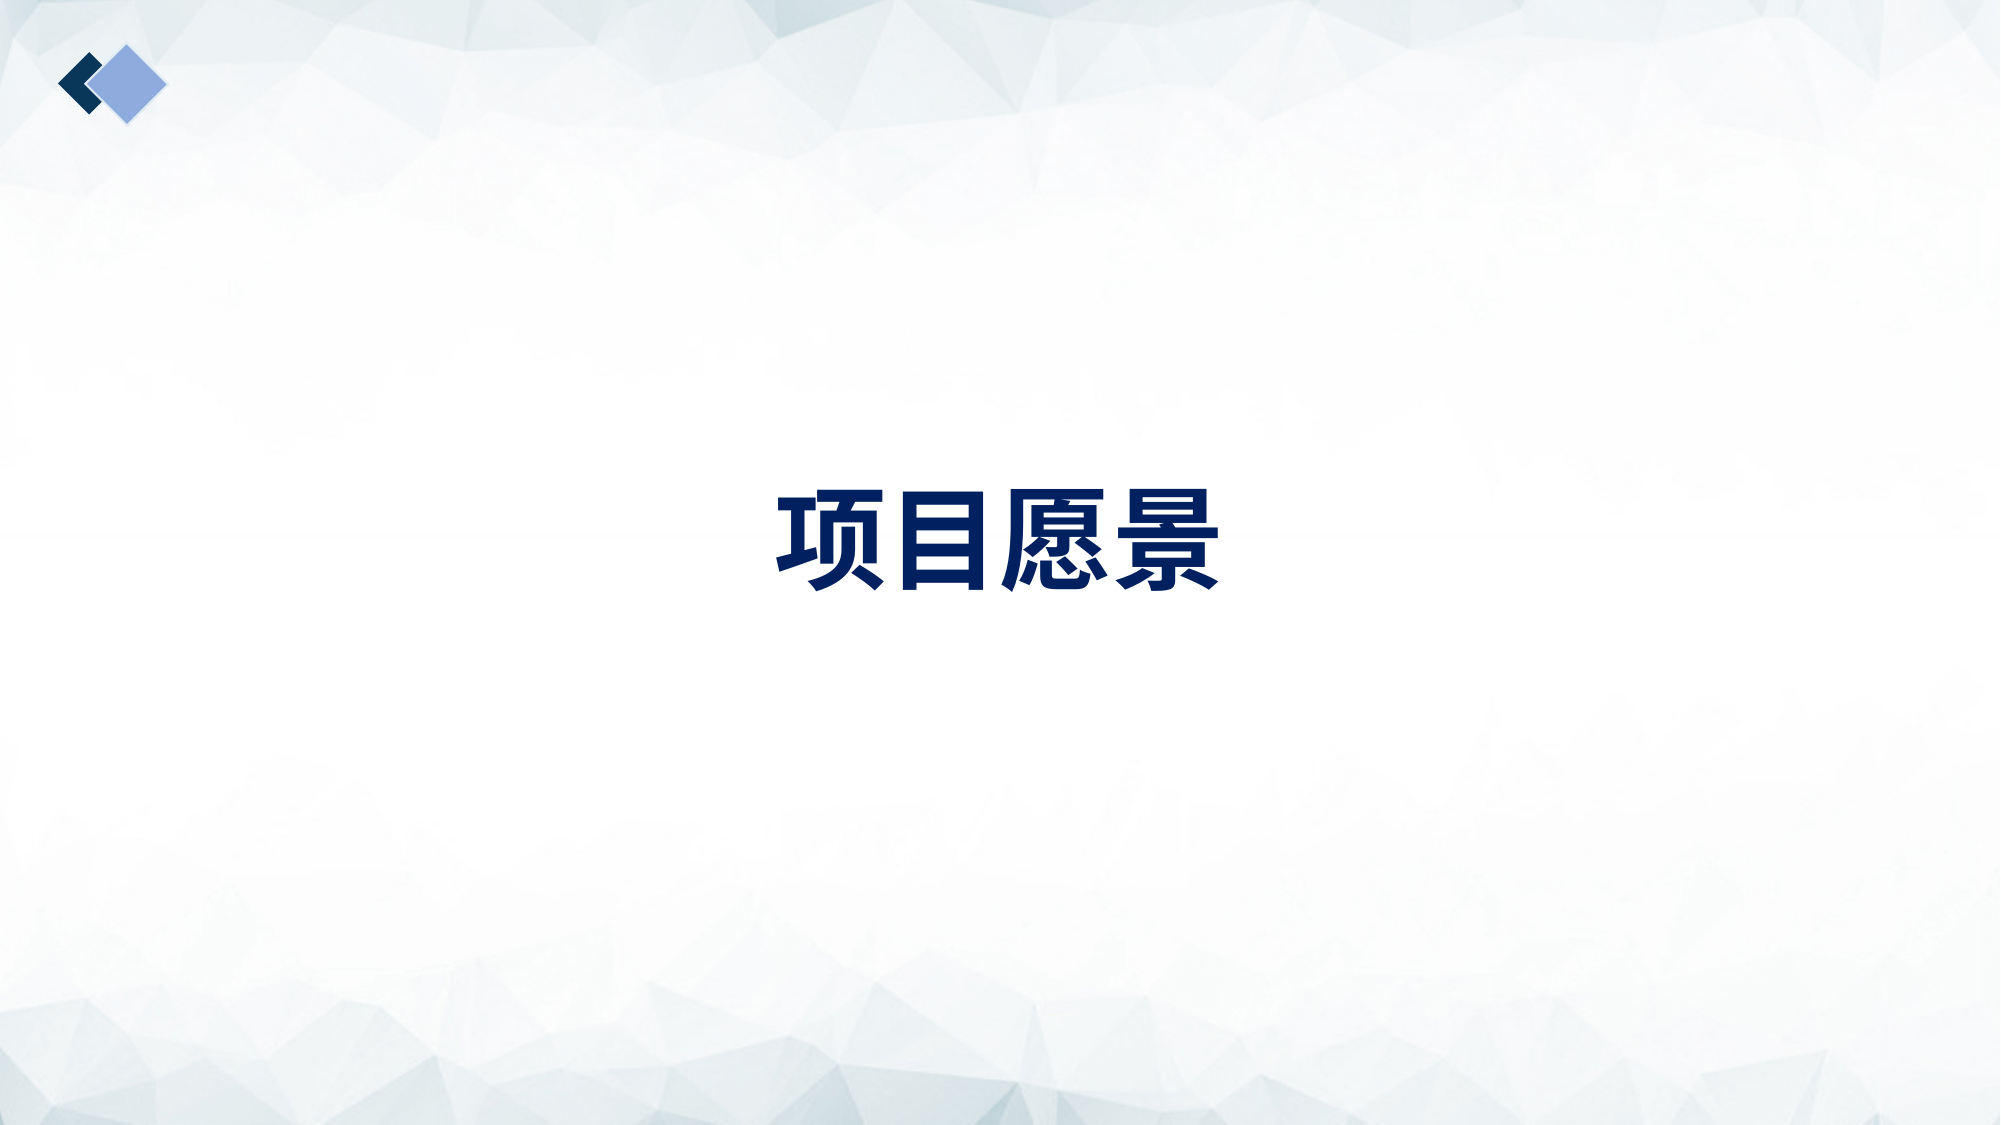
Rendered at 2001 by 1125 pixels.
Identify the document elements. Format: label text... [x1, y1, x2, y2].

picture [0, 0, 2001, 1125]
text_box [56, 50, 103, 116]
text_box [83, 41, 170, 128]
text_box 项目愿景 [760, 461, 1240, 611]
